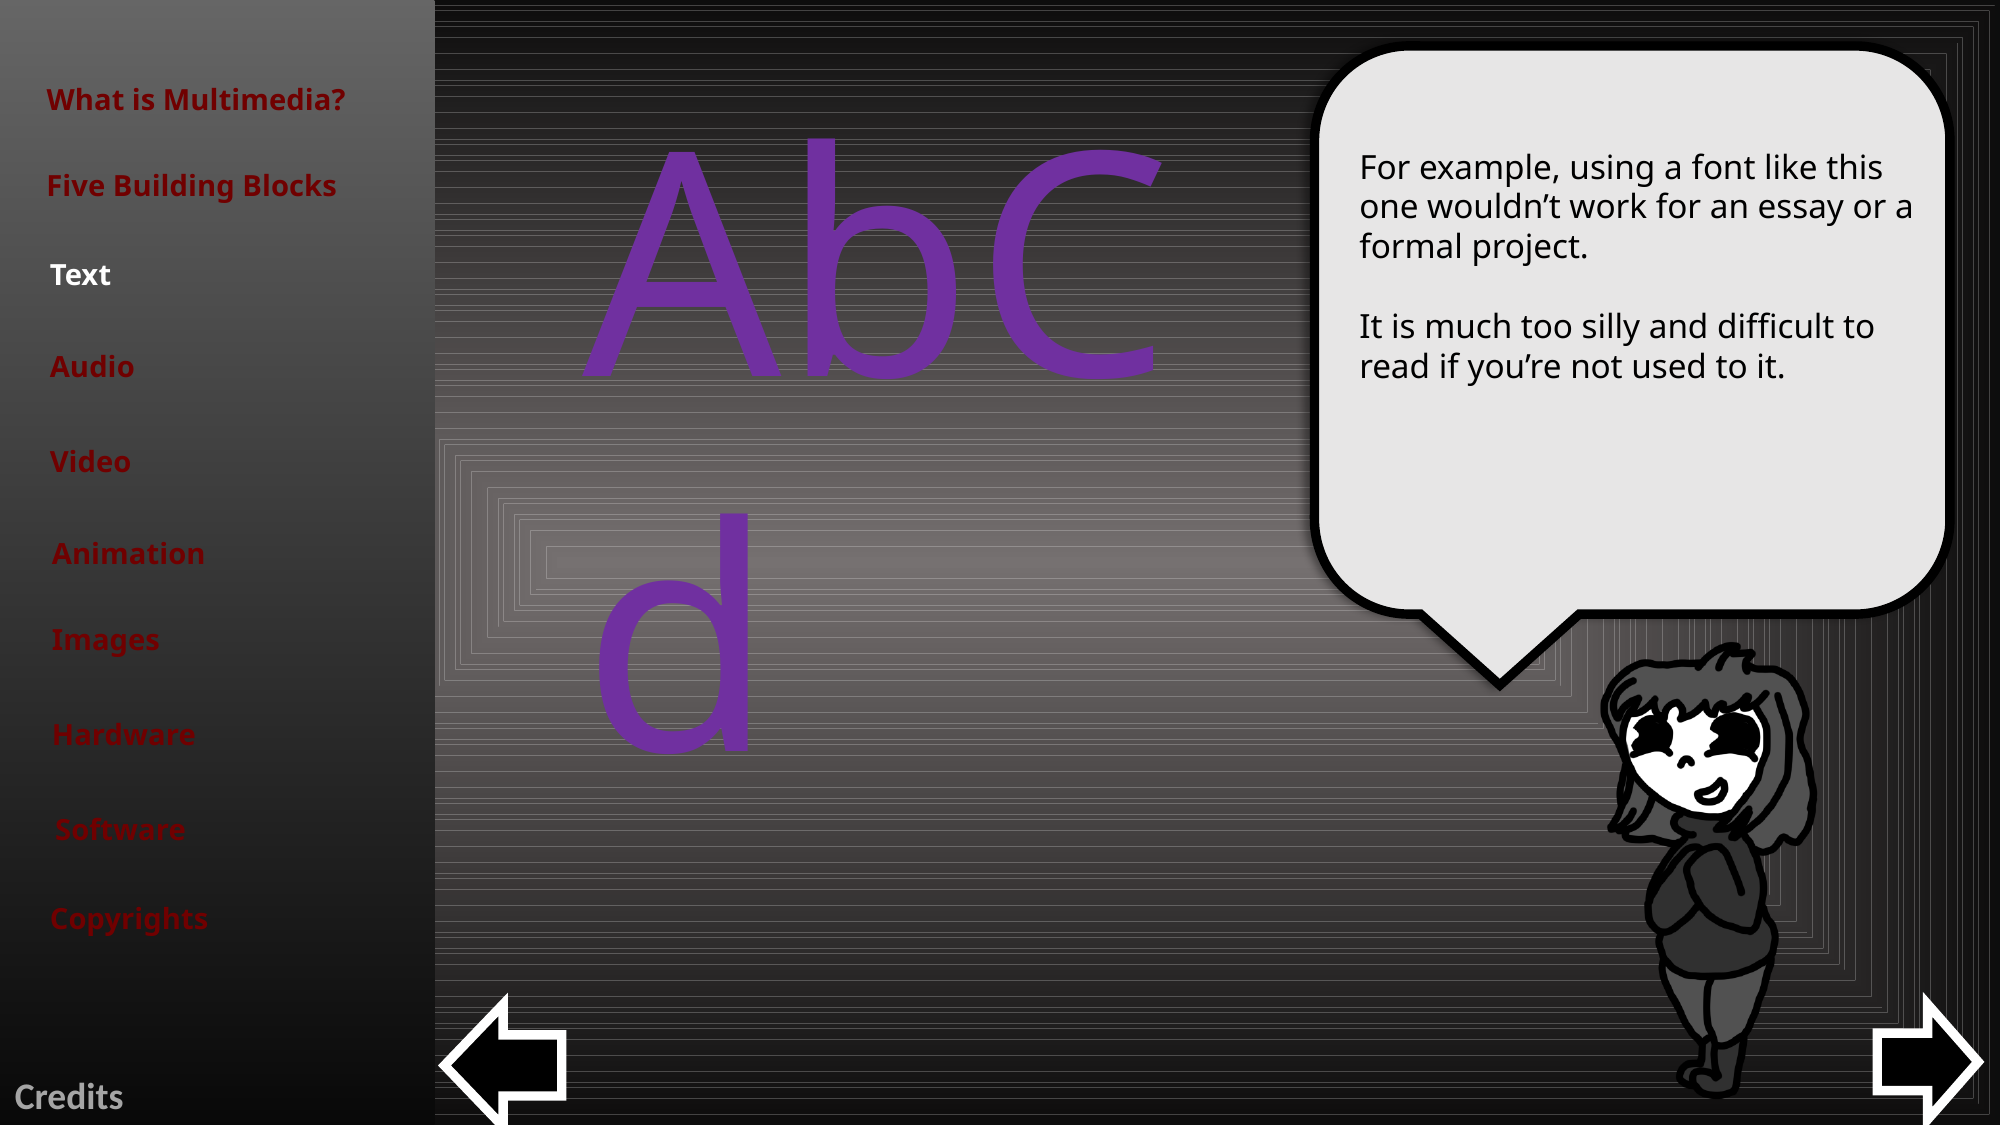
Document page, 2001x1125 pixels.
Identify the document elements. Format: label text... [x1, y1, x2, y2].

text_box For example, using a font like this one wouldn’t work for an essay or a formal project. It is much too silly and difficult to read if you’re not used to it. [1344, 138, 1939, 393]
text_box Software [40, 803, 381, 854]
text_box [1313, 44, 1951, 687]
text_box Video [34, 436, 368, 486]
picture [1579, 624, 1839, 1110]
text_box Copyrights [34, 892, 381, 943]
text_box Audio [34, 340, 359, 391]
text_box Hardware [37, 709, 383, 759]
text_box AbCd [567, 56, 1223, 822]
text_box [0, 0, 435, 1125]
text_box Images [37, 614, 362, 664]
text_box Five Building Blocks [31, 159, 435, 210]
text_box Animation [37, 528, 370, 578]
text_box Text [34, 249, 368, 299]
text_box [1876, 1001, 1980, 1123]
text_box [443, 1001, 563, 1125]
text_box Credits [0, 1064, 265, 1125]
text_box What is Multimedia? [31, 74, 457, 124]
